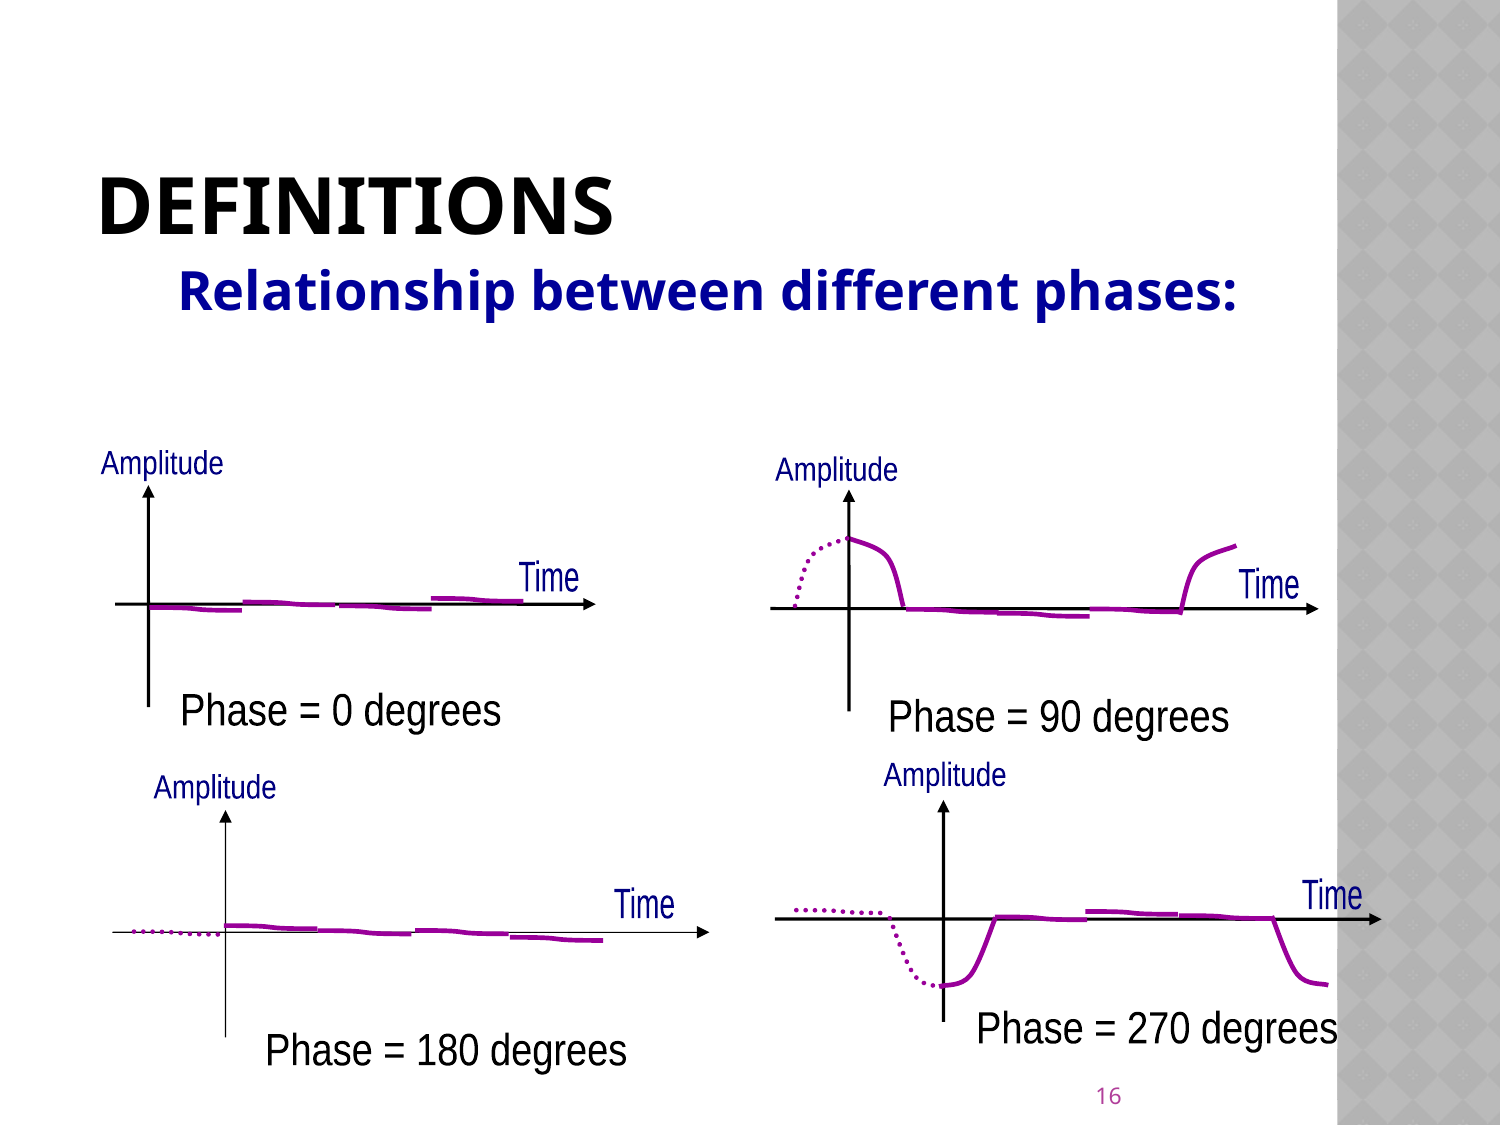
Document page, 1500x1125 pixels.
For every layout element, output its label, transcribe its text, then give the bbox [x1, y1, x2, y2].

title Definitions [87, 62, 1275, 250]
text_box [100, 449, 597, 736]
list Relationship between different phases: [162, 249, 1337, 1012]
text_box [774, 761, 1383, 1054]
slide_number 16 [1025, 1075, 1122, 1113]
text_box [112, 773, 710, 1076]
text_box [769, 455, 1320, 742]
